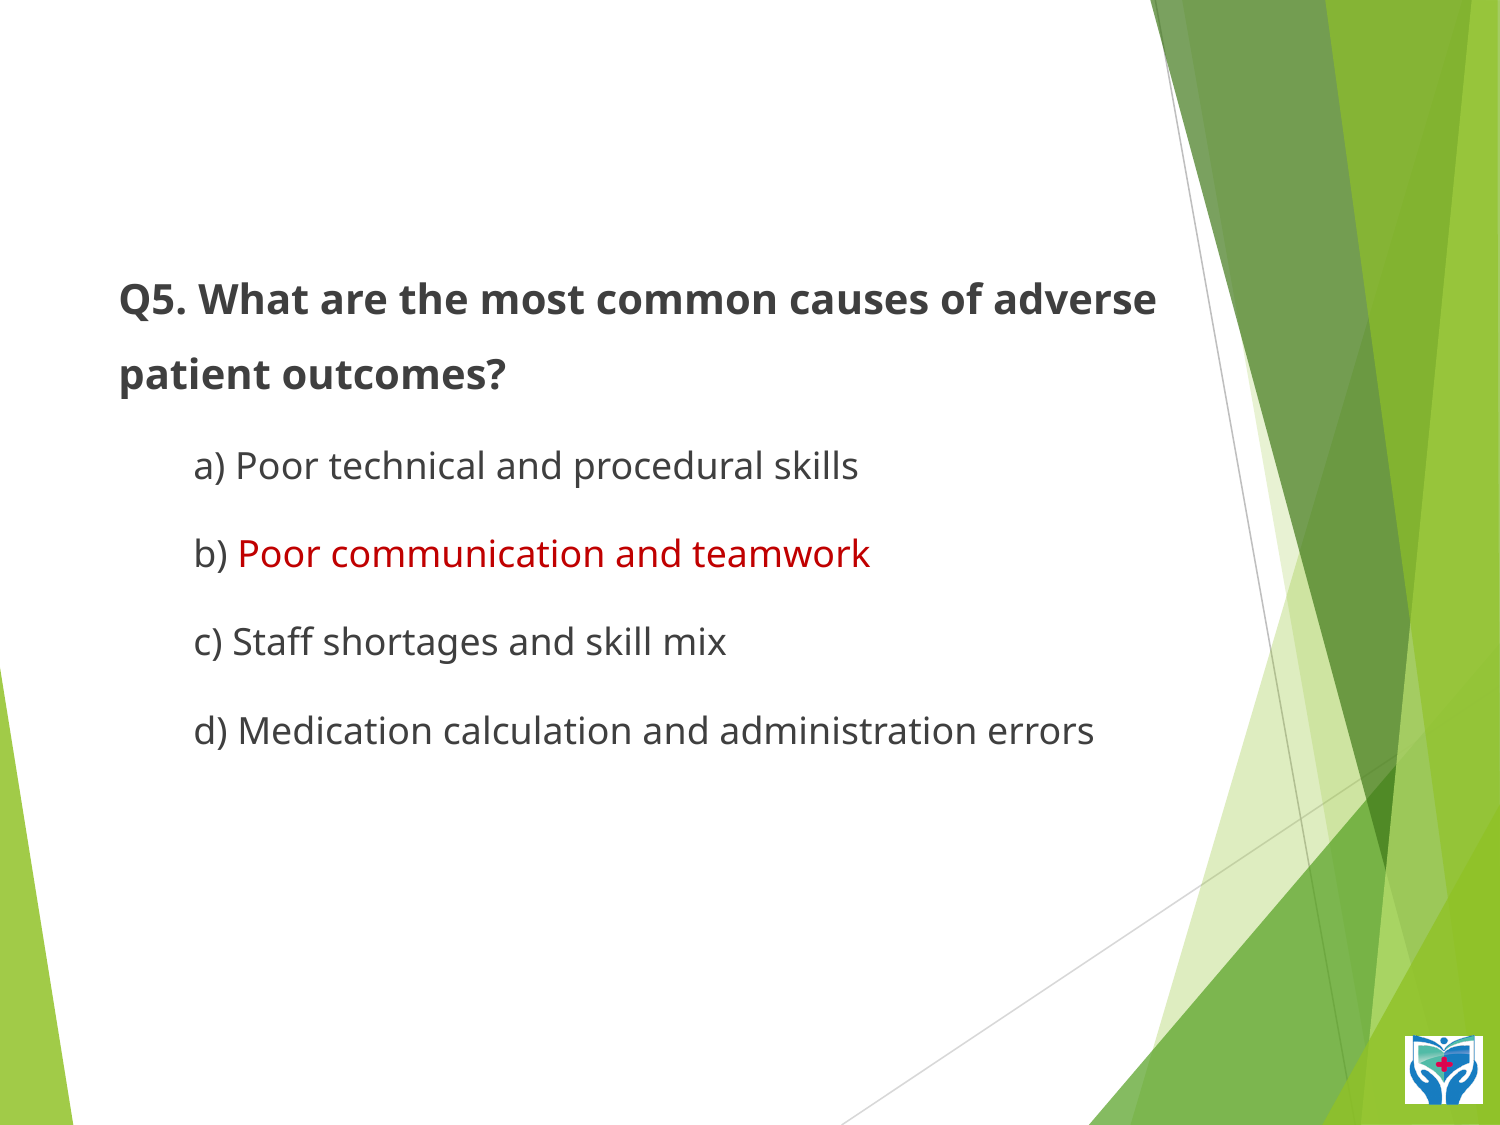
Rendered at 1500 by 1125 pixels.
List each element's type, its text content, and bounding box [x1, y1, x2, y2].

list Q5. What are the most common causes of adverse patient outcomes? a) Poor technical and procedural skills b) Poor communication and teamwork c) Staff shortages and skill mix d) Medication calculation and administration errors [103, 240, 1183, 989]
picture [1404, 1035, 1483, 1105]
